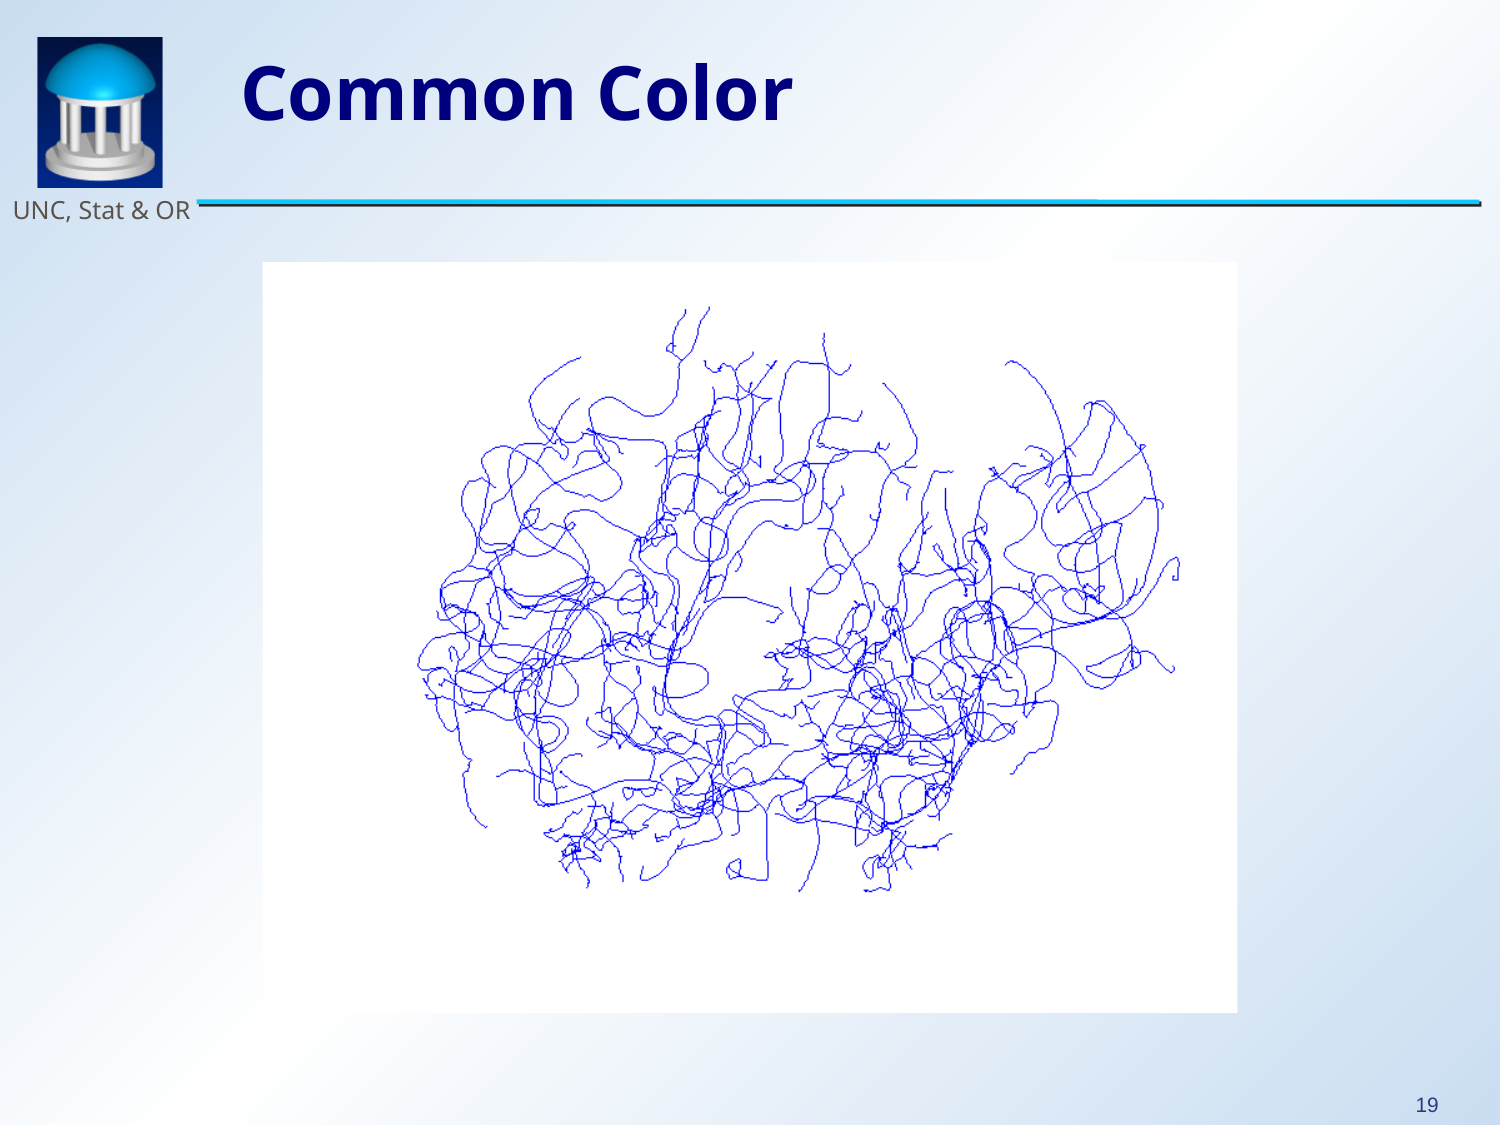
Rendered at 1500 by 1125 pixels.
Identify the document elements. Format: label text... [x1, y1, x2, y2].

picture [262, 262, 1238, 1013]
title Common Color [224, 24, 1398, 156]
